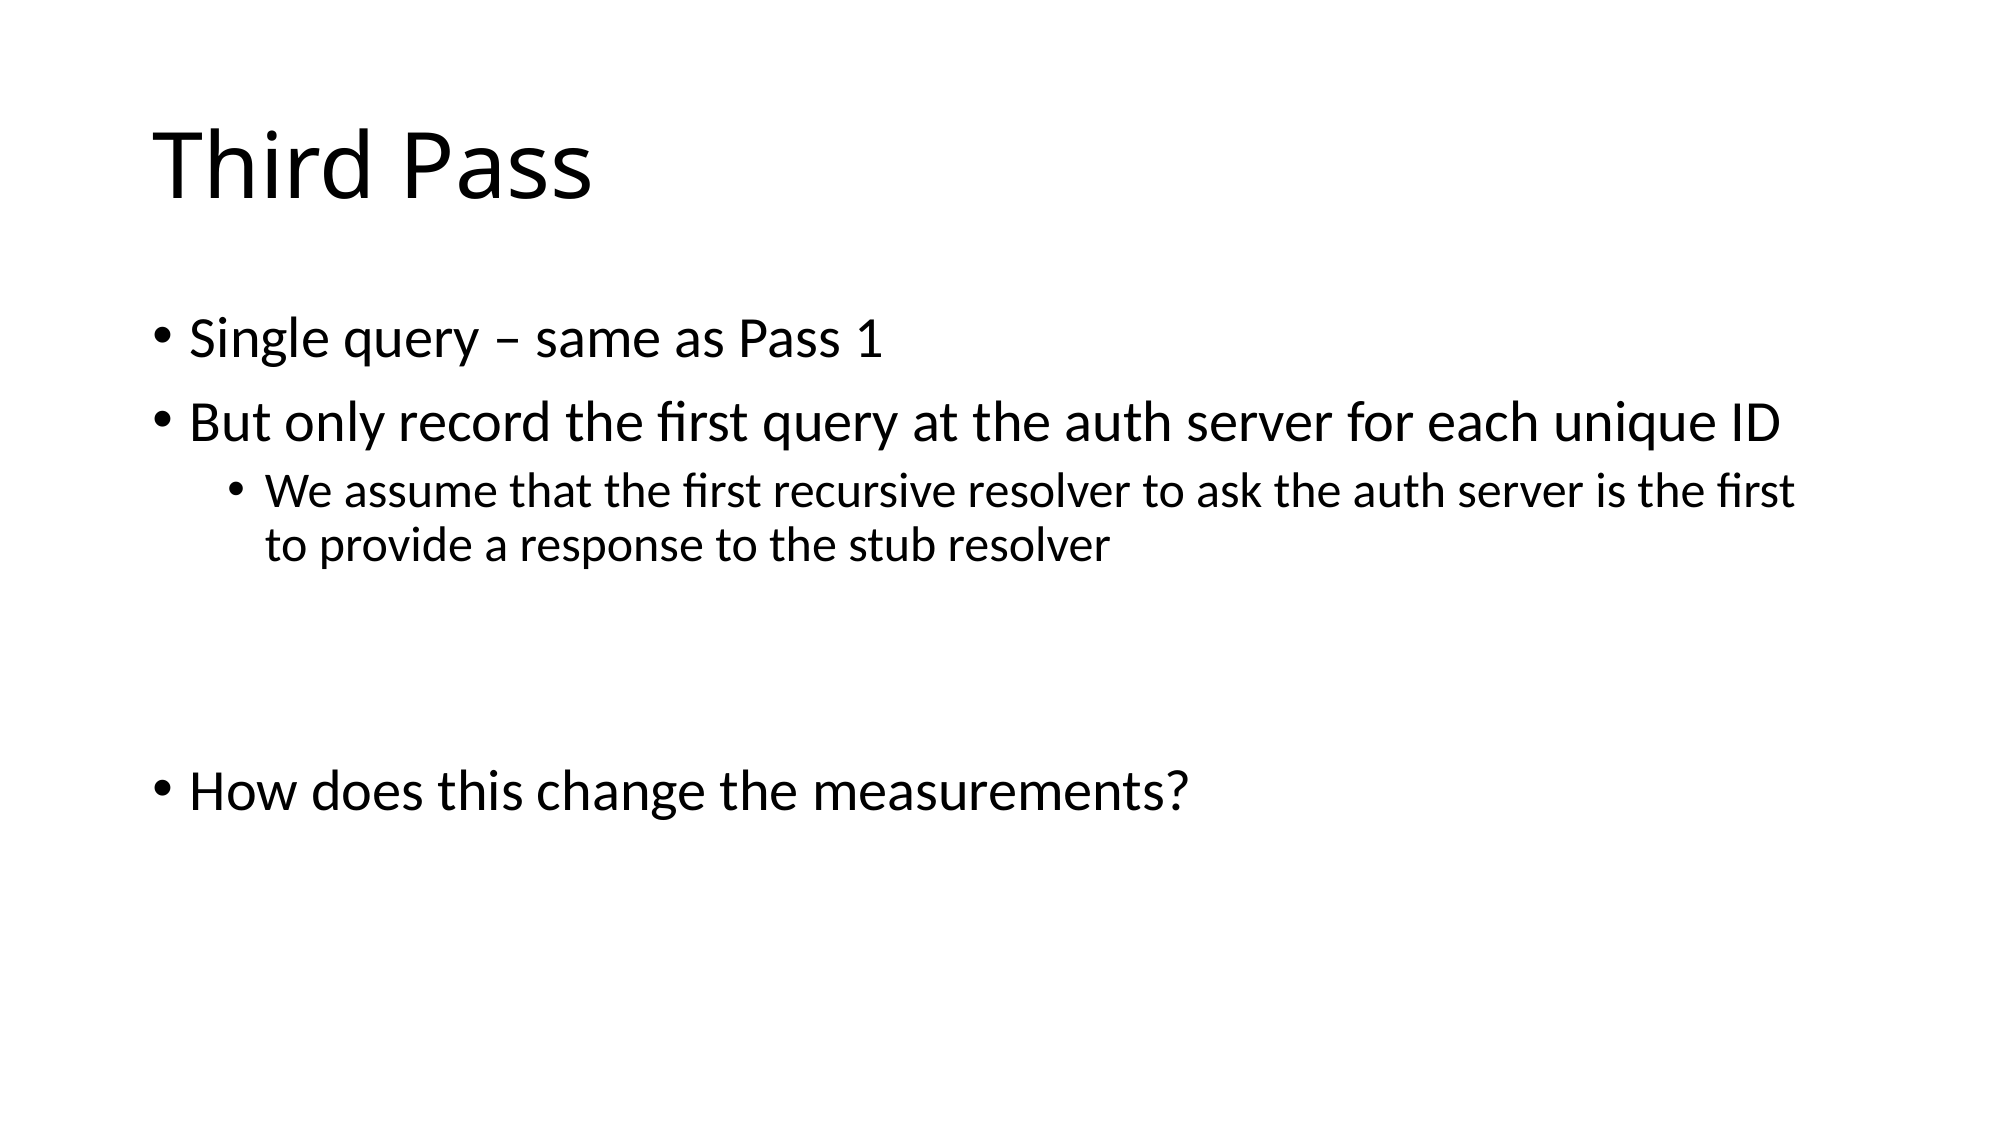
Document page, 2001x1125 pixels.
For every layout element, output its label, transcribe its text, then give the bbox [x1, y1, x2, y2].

title Third Pass [137, 59, 1863, 278]
list Single query – same as Pass 1 But only record the first query at the auth server for each unique ID We assume that the first recursive resolver to ask the auth server is the first to provide a response to the stub resolver How does this change the measurements? [137, 299, 1863, 1014]
